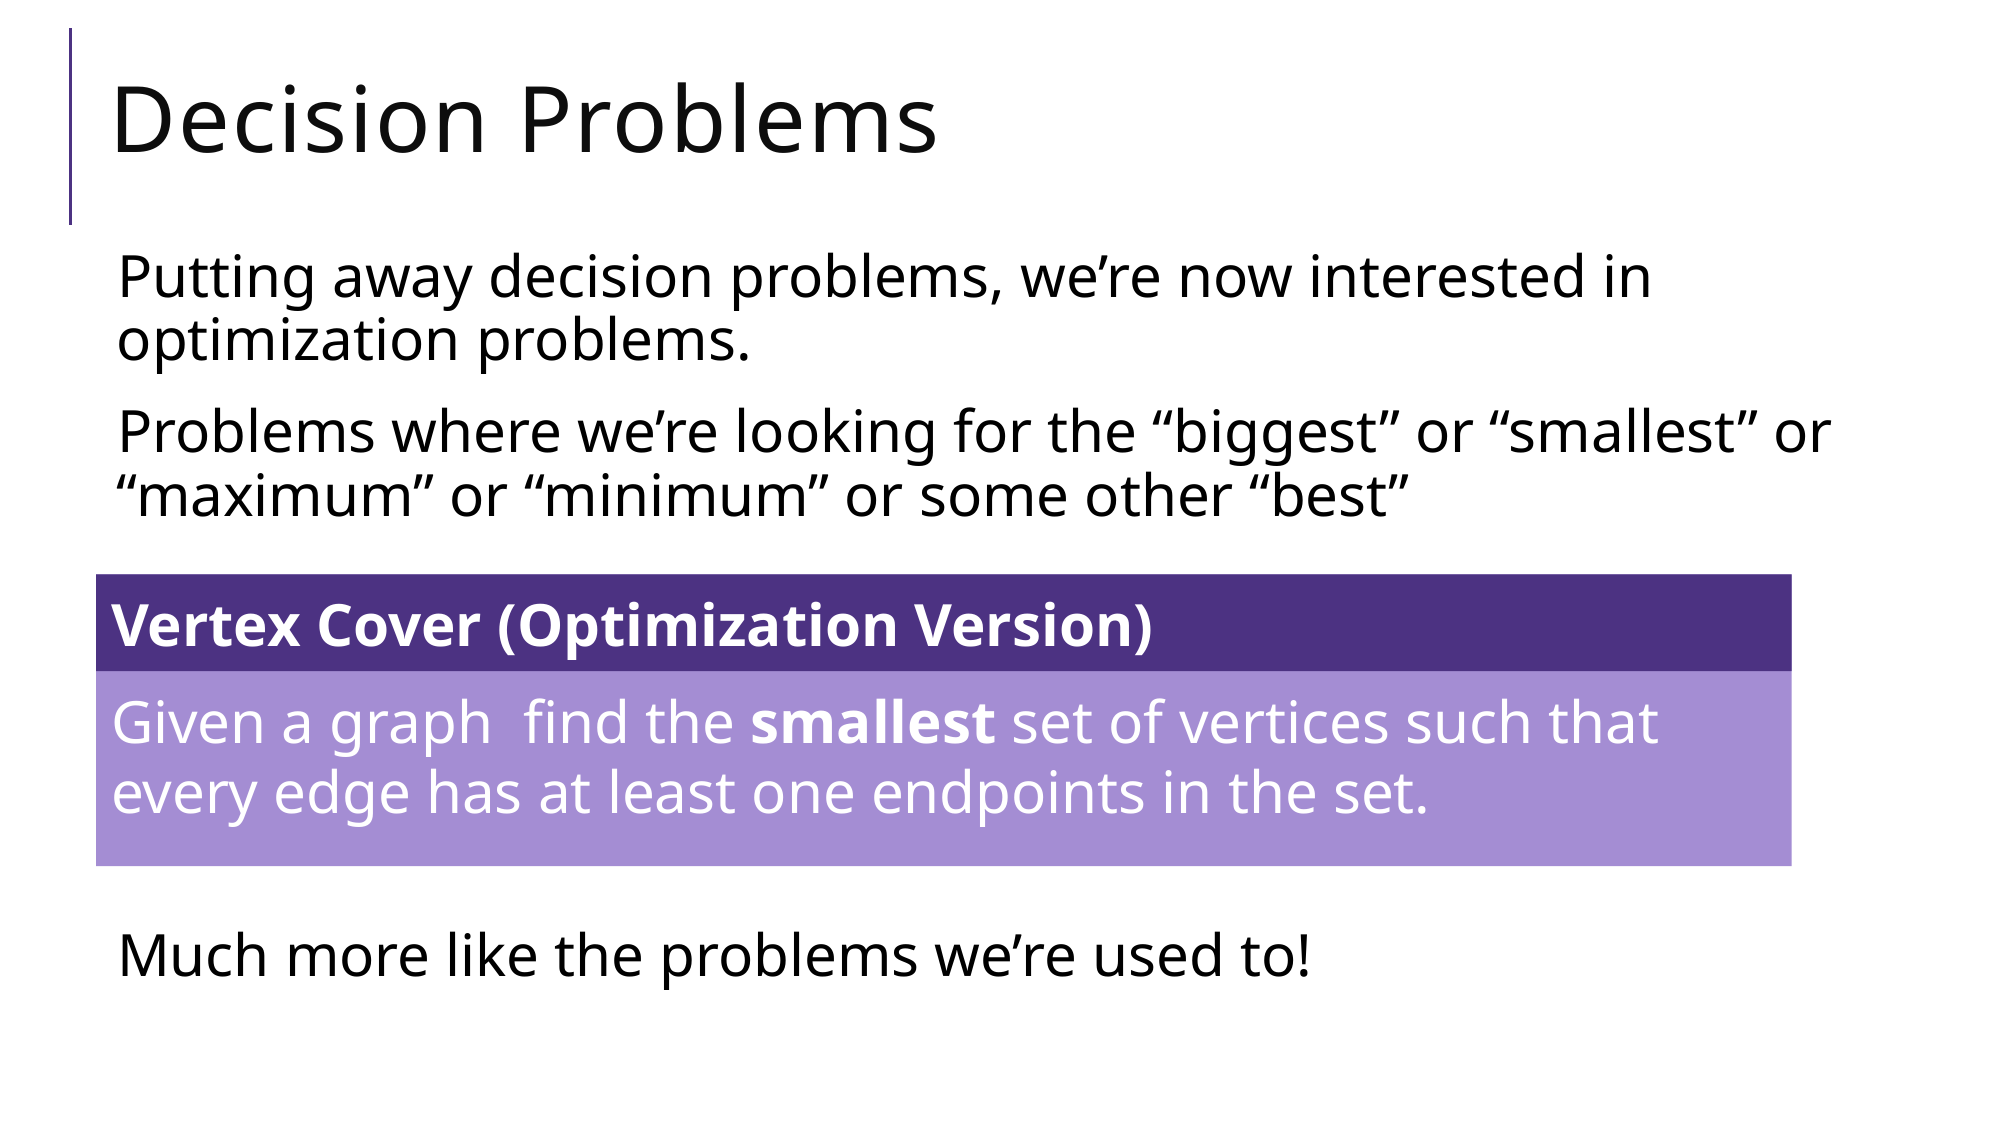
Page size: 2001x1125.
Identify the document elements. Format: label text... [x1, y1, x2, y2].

list Putting away decision problems, we’re now interested in optimization problems. Problems where we’re looking for the “biggest” or “smallest” or “maximum” or “minimum” or some other “best” Much more like the problems we’re used to! [94, 240, 1930, 1035]
text_box Vertex Cover (Optimization Version) [95, 573, 1793, 672]
title Decision Problems [94, 43, 1930, 210]
